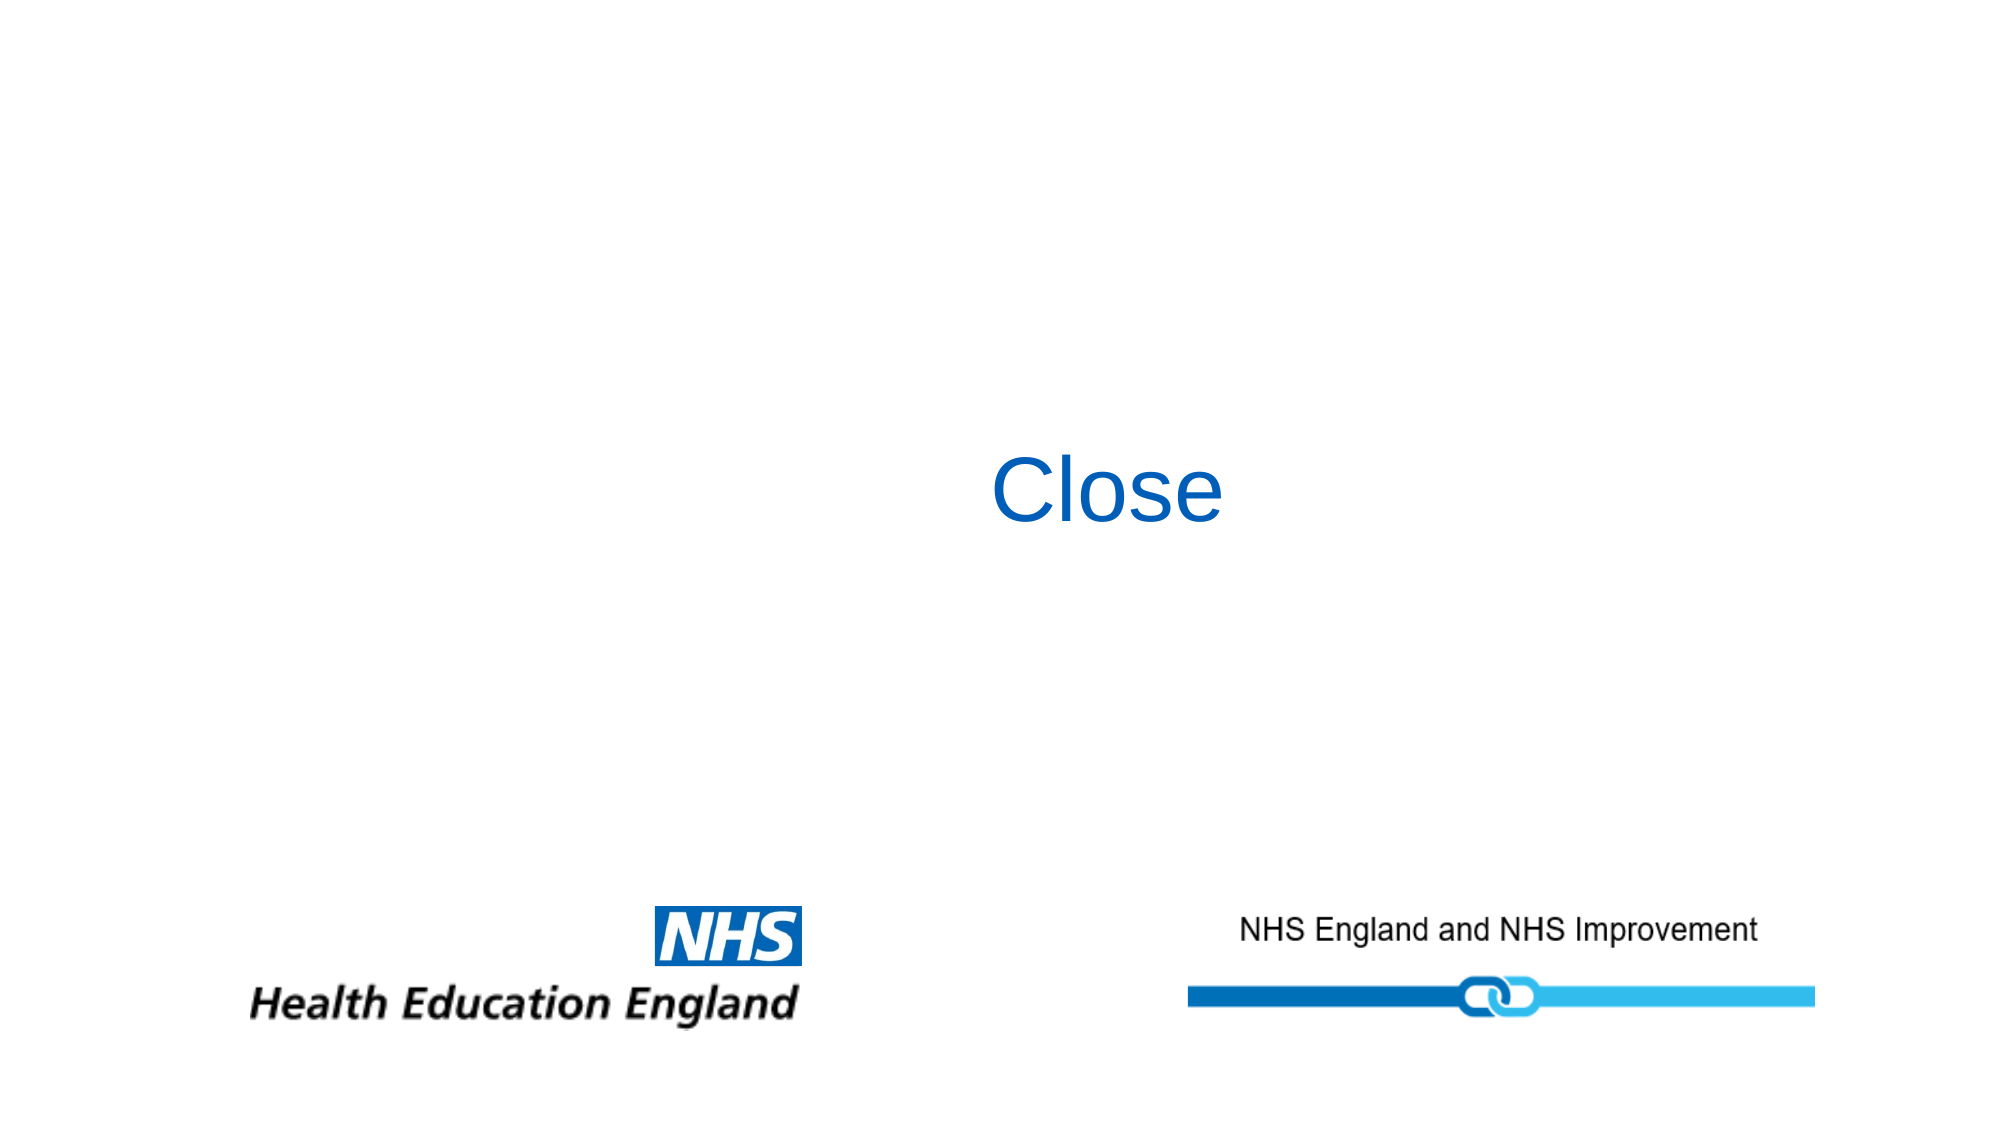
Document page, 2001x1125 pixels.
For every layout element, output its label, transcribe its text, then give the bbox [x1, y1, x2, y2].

picture [250, 906, 802, 1031]
title Close [975, 320, 1914, 664]
picture [1187, 906, 1815, 1036]
